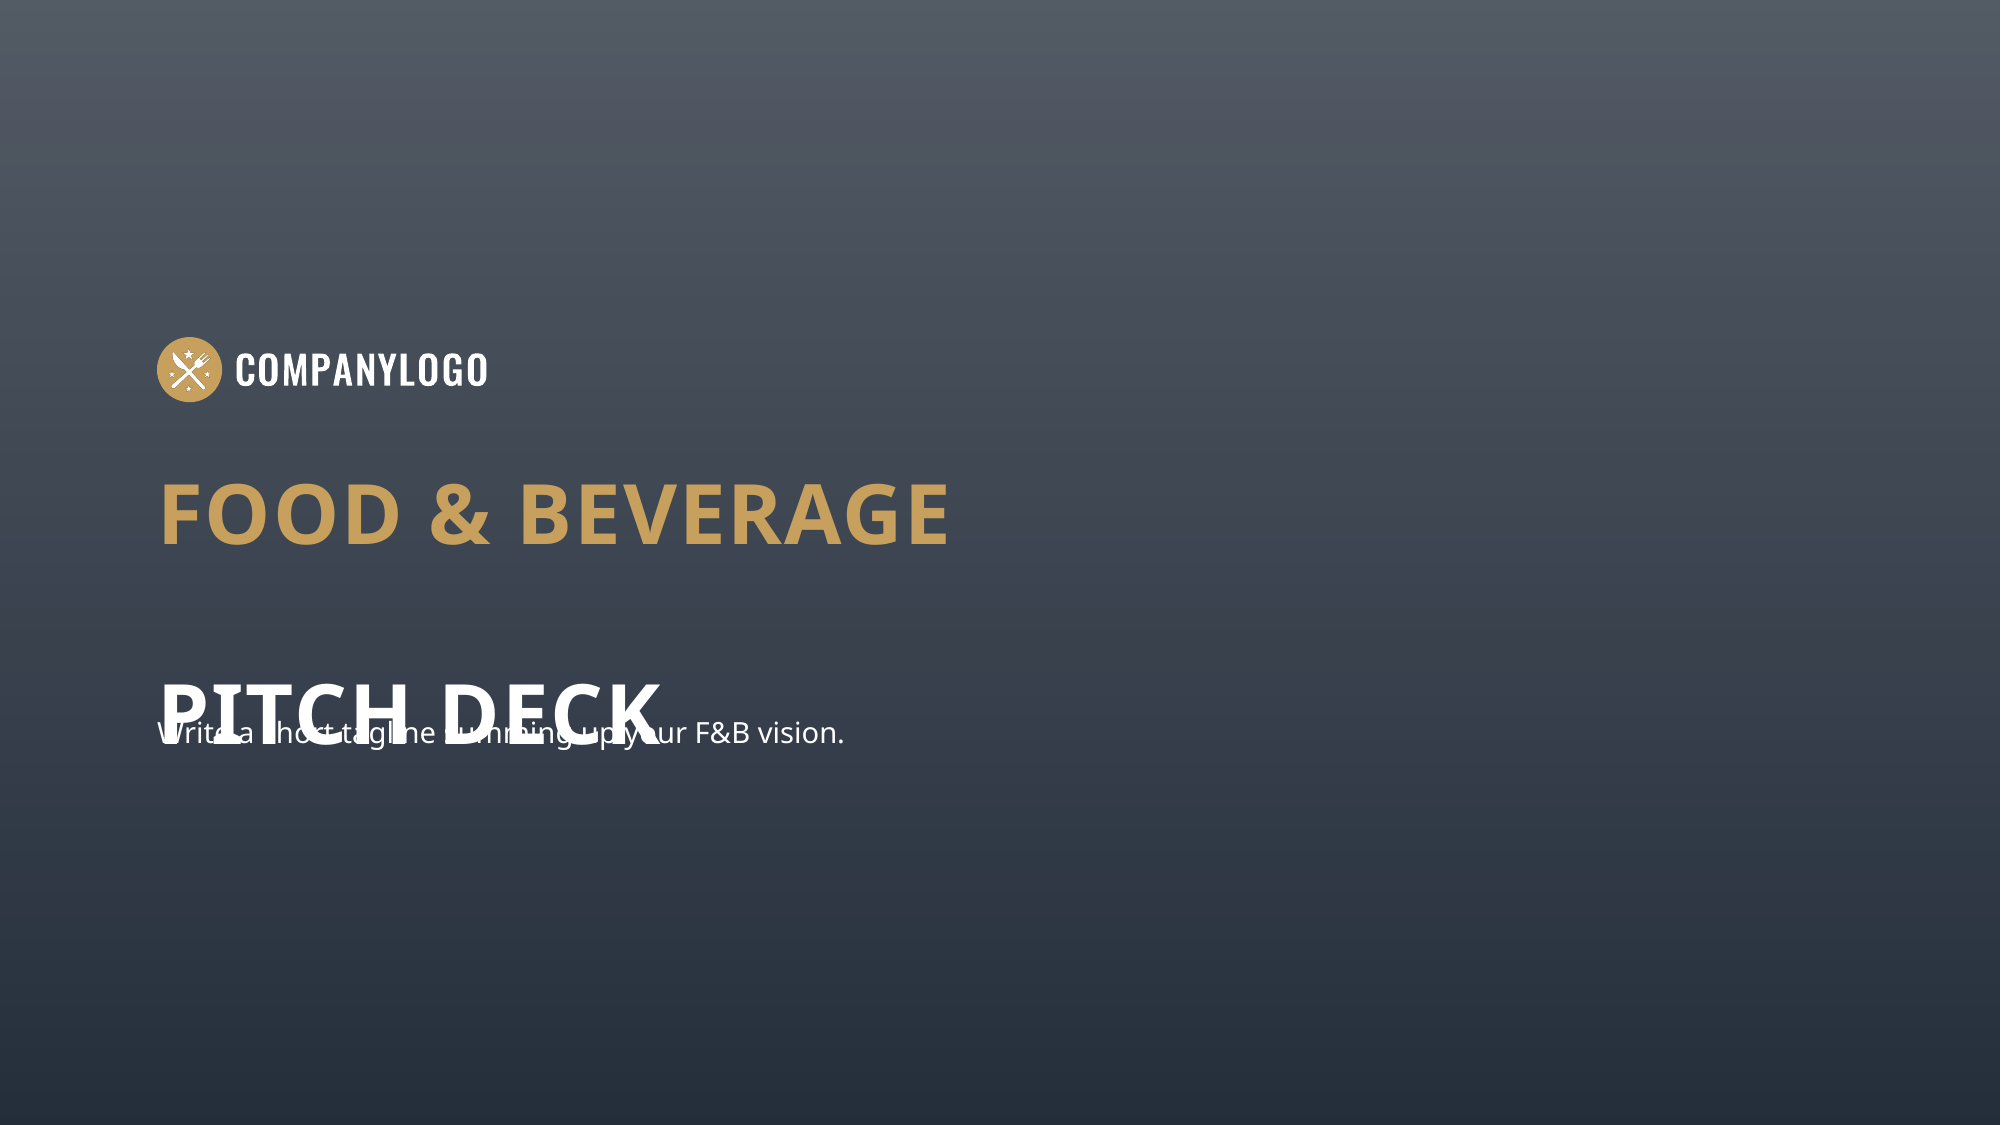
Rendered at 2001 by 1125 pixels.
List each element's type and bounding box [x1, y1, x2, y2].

text_box [156, 336, 487, 403]
picture [0, 0, 2000, 1125]
